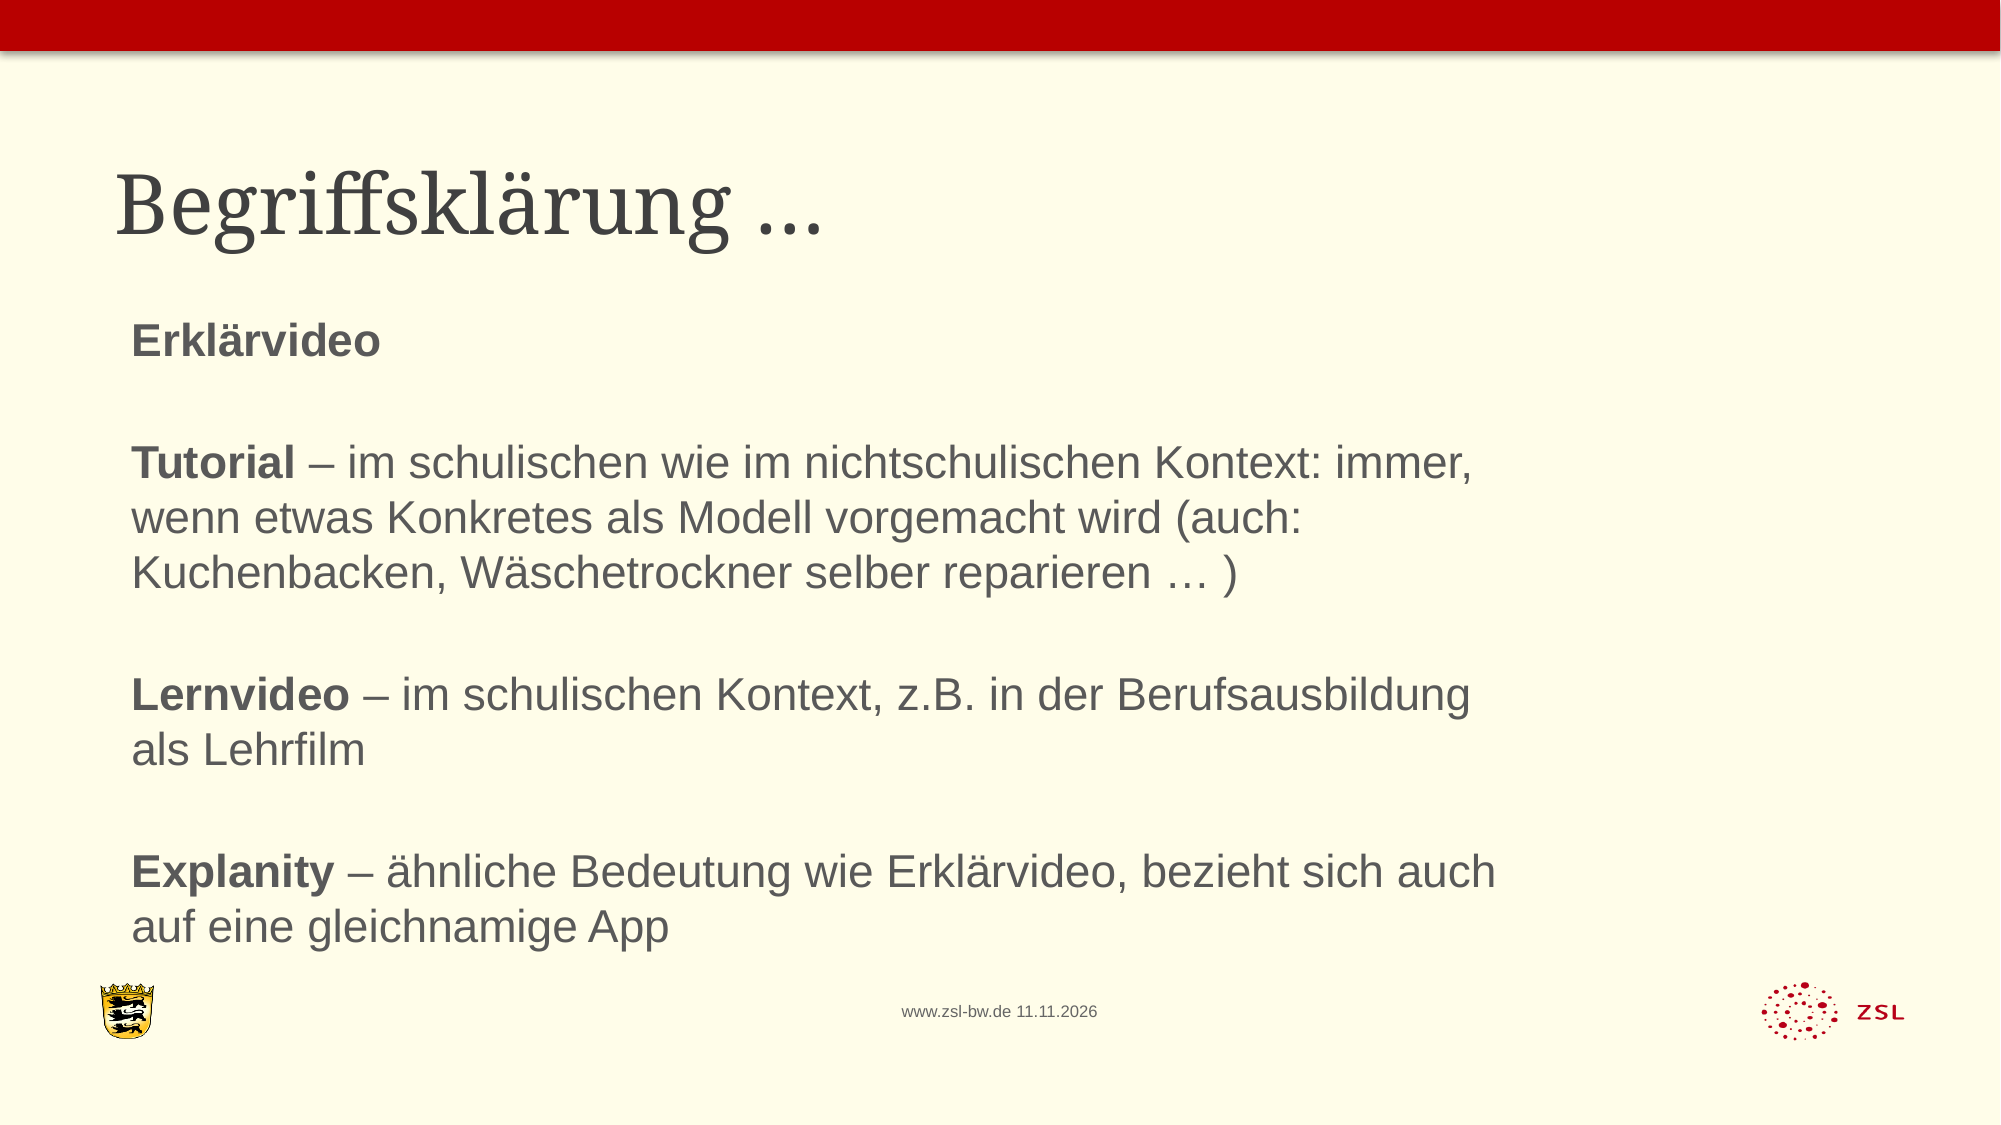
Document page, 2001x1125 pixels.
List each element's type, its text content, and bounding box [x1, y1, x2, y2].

list Erklärvideo Tutorial – im schulischen wie im nichtschulischen Kontext: immer, wenn etwas Konkretes als Modell vorgemacht wird (auch: Kuchenbacken, Wäschetrockner selber reparieren … ) Lernvideo – im schulischen Kontext, z.B. in der Berufsausbildung als Lehrfilm Explanity – ähnliche Bedeutung wie Erklärvideo, bezieht sich auch auf eine gleichnamige App [99, 302, 1515, 965]
title Begriffsklärung … [99, 113, 1900, 289]
picture [1760, 981, 1905, 1041]
picture [98, 981, 156, 1041]
